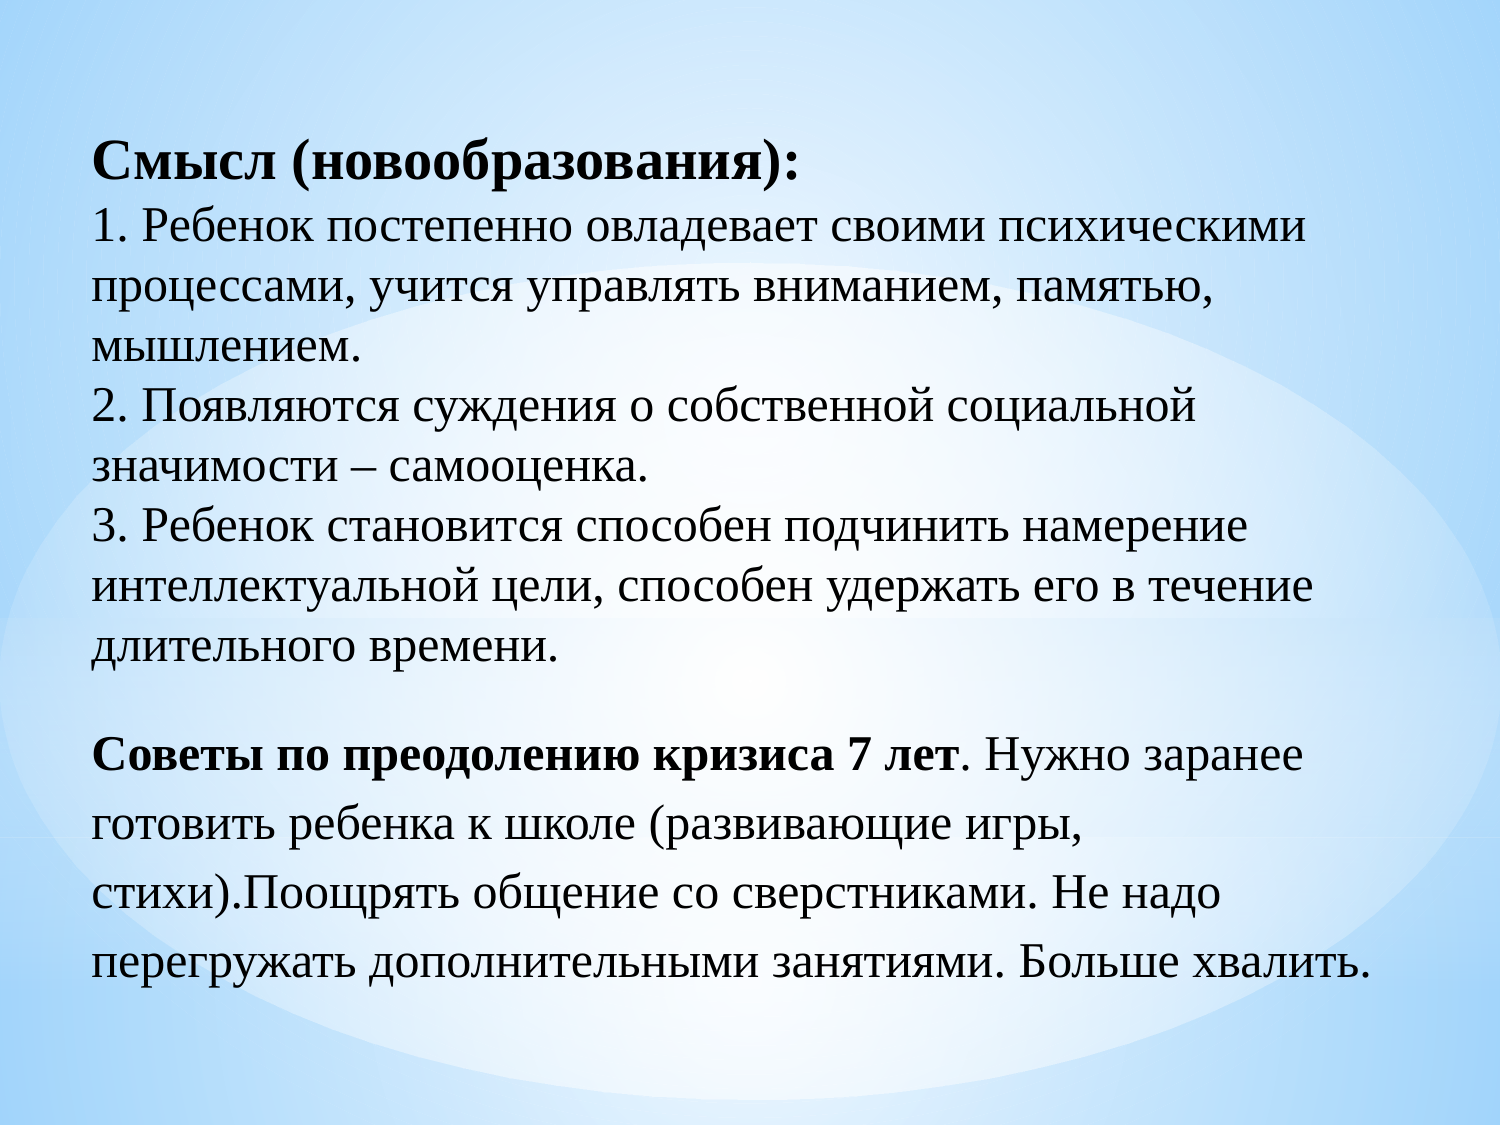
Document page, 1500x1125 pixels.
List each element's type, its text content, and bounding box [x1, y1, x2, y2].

text_box Советы по преодолению кризиса 7 лет. Нужно заранее готовить ребенка к школе (развивающие игры, стихи).Поощрять общение со сверстниками. Не надо перегружать дополнительными занятиями. Больше хвалить. [76, 704, 1436, 995]
text_box Смысл (новообразования): 1. Ребенок постепенно овладевает своими психическими процессами, учится управлять вниманием, памятью, мышлением. 2. Появляются суждения о собственной социальной значимости – самооценка. 3. Ребенок становится способен подчинить намерение интеллектуальной цели, способен удержать его в течение длительного времени. [76, 113, 1436, 679]
